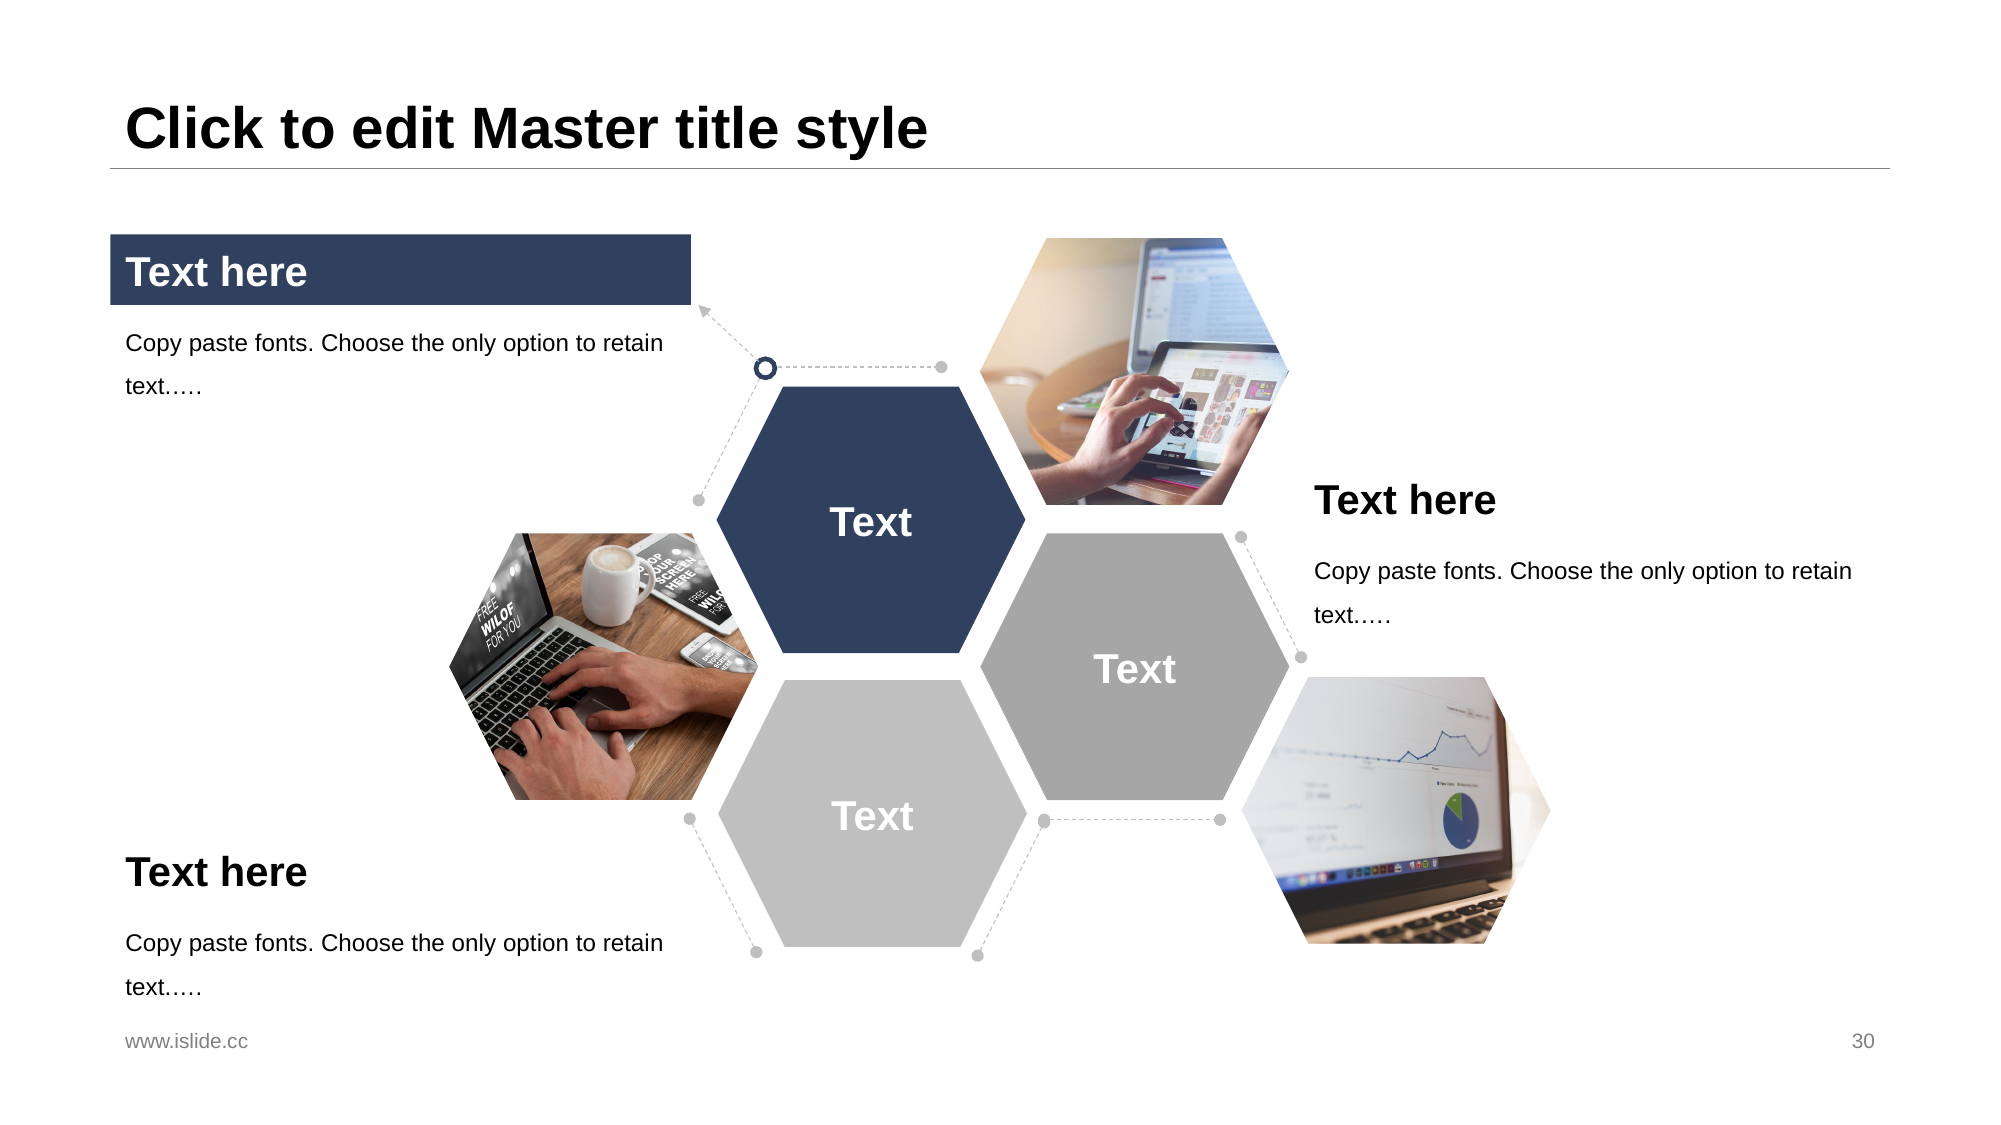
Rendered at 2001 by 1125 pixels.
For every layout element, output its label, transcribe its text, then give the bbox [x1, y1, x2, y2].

title Click to edit Master title style [109, 0, 1890, 169]
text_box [110, 234, 1890, 1008]
slide_number 30 [1412, 1023, 1890, 1058]
footer www.islide.cc [109, 1023, 790, 1058]
